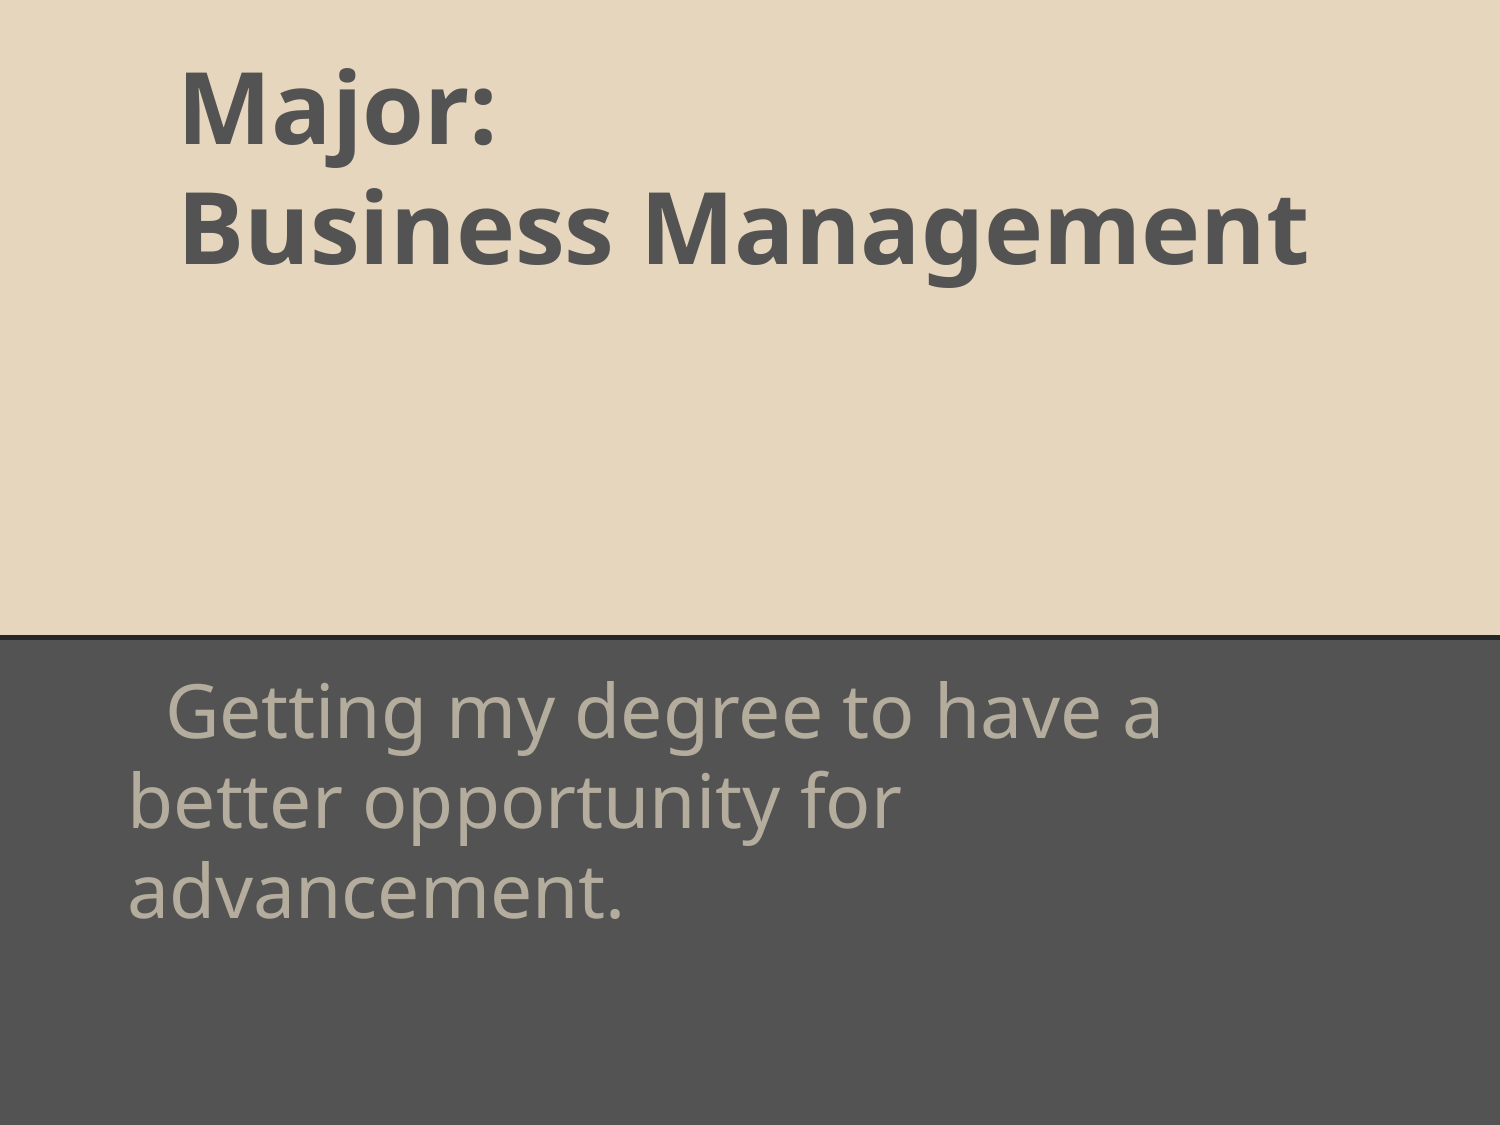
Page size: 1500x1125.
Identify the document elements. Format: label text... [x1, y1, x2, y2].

title Major: Business Management [112, 29, 1388, 300]
subtitle Getting my degree to have a better opportunity for advancement. [112, 648, 1388, 1125]
